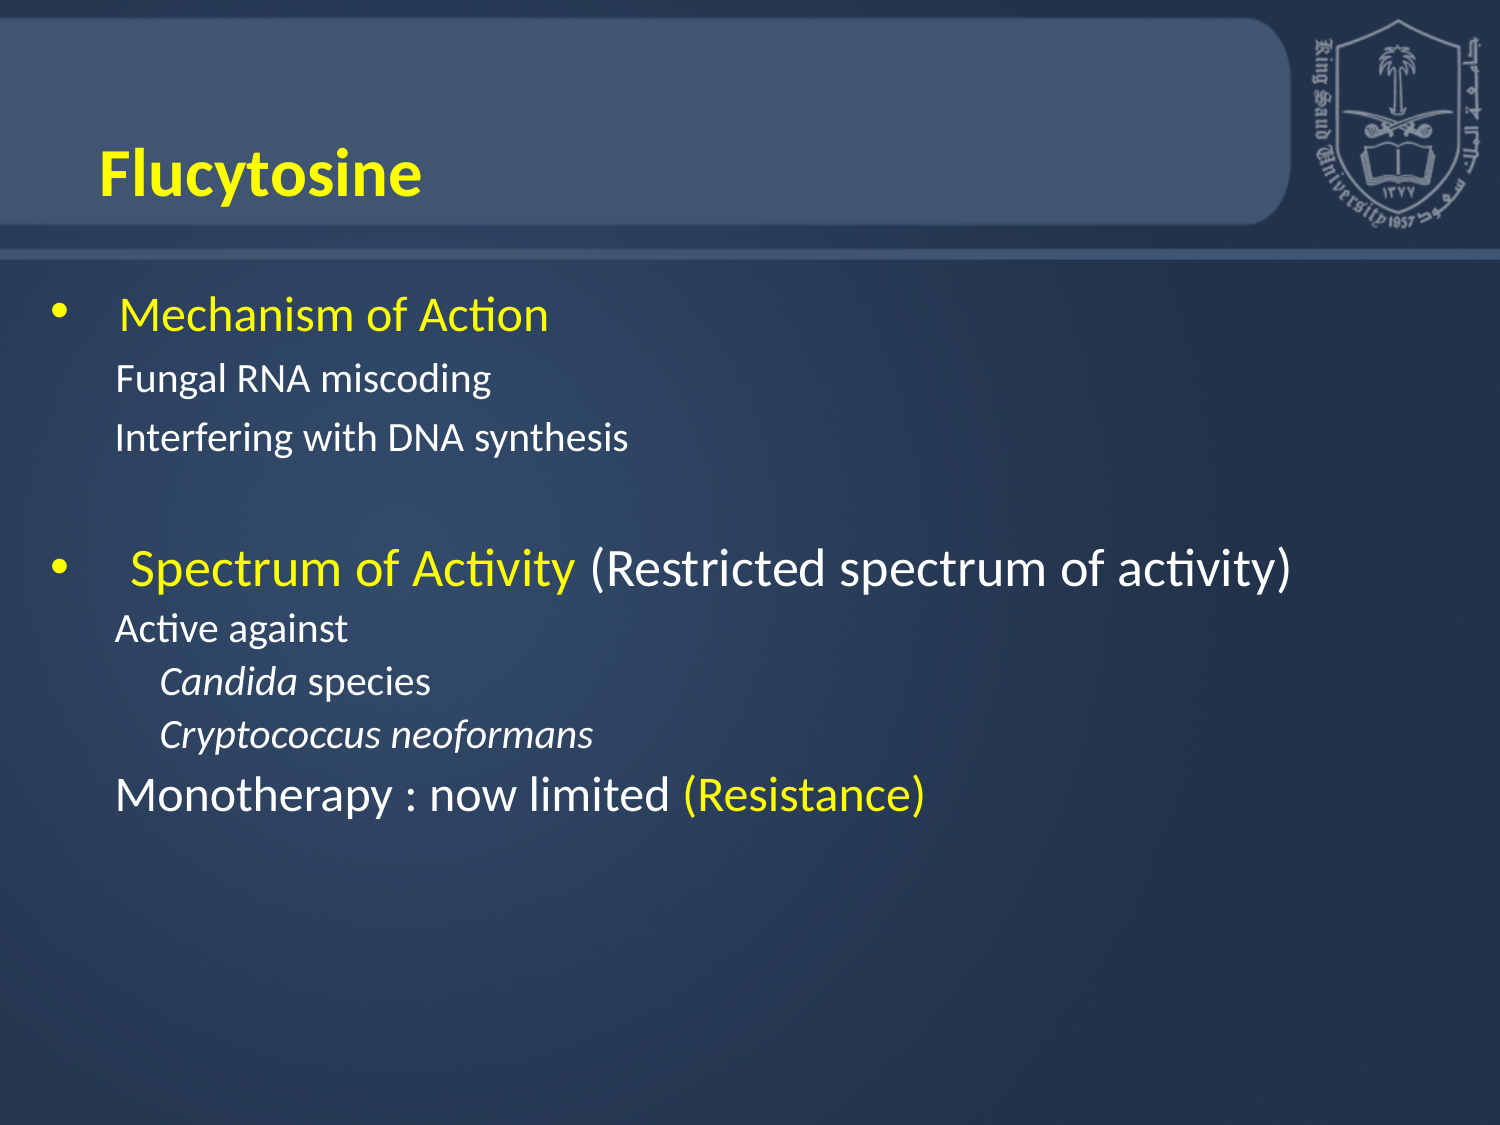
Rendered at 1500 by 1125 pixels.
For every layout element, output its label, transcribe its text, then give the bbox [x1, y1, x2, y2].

picture [0, 0, 1500, 1125]
title Flucytosine [99, 97, 1389, 211]
subtitle Mechanism of Action Fungal RNA miscoding Interfering with DNA synthesis Spectrum of Activity (Restricted spectrum of activity) Active against Candida species Cryptococcus neoformans Monotherapy : now limited (Resistance) [49, 270, 1500, 838]
